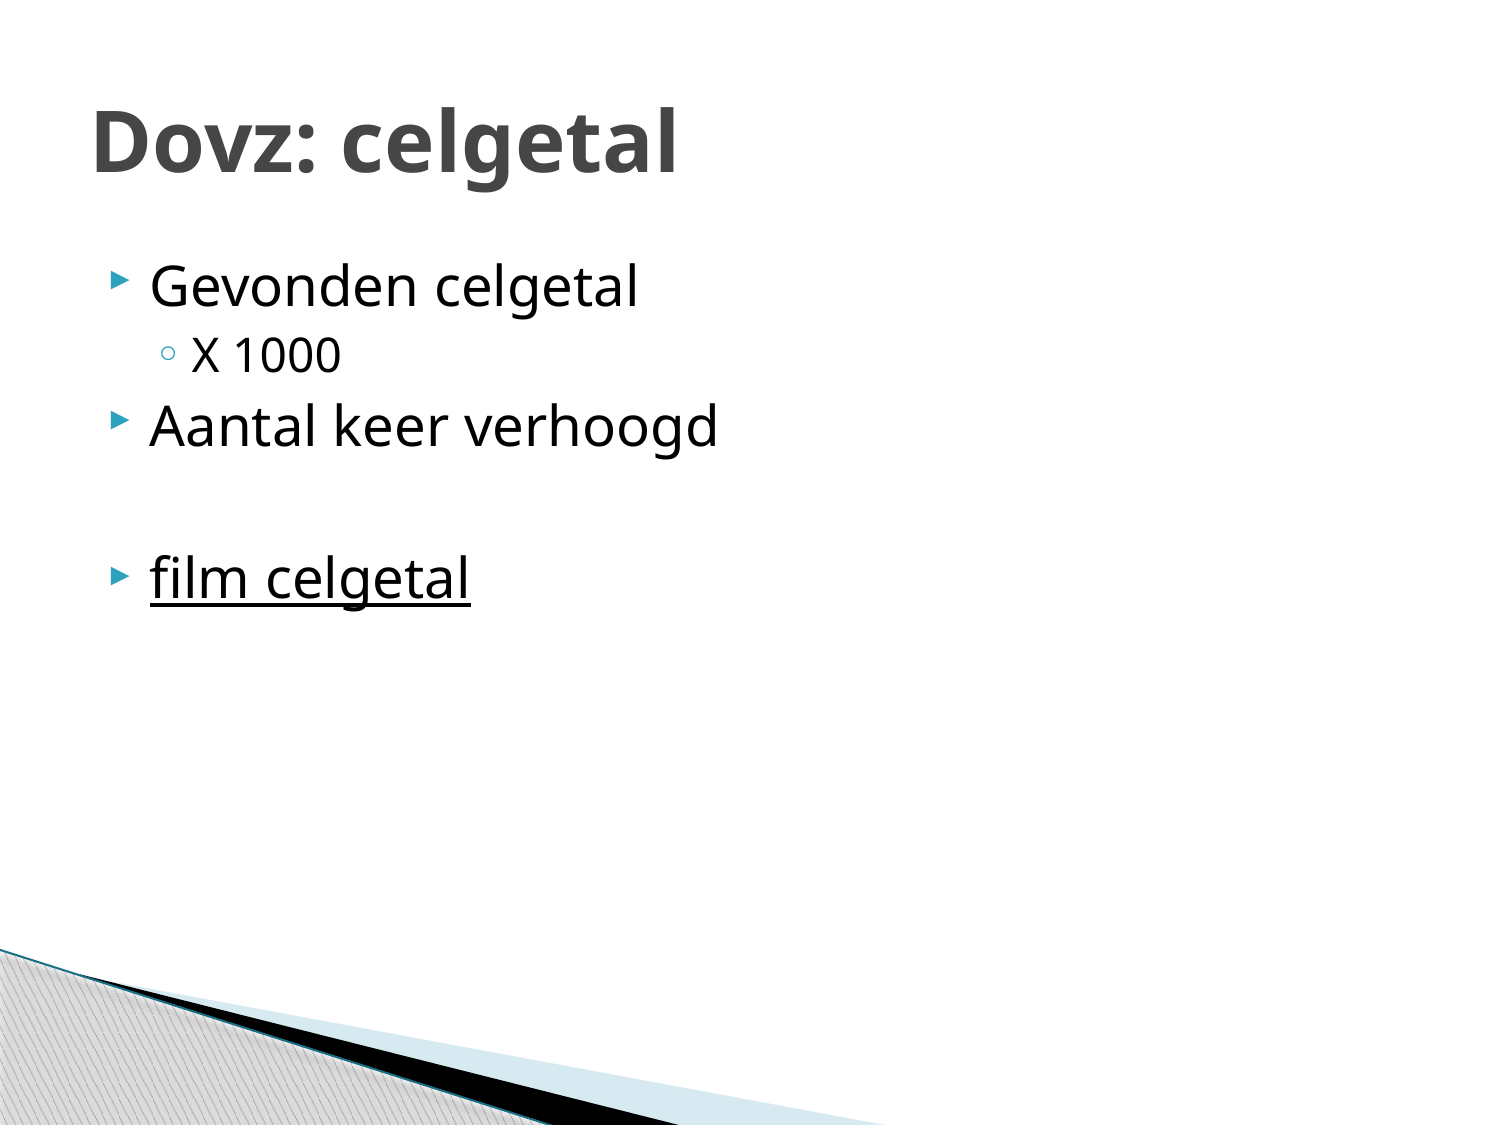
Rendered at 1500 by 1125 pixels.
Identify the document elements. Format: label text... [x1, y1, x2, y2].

title Dovz: celgetal [75, 45, 1425, 233]
list Gevonden celgetal X 1000 Aantal keer verhoogd film celgetal [75, 243, 1425, 986]
